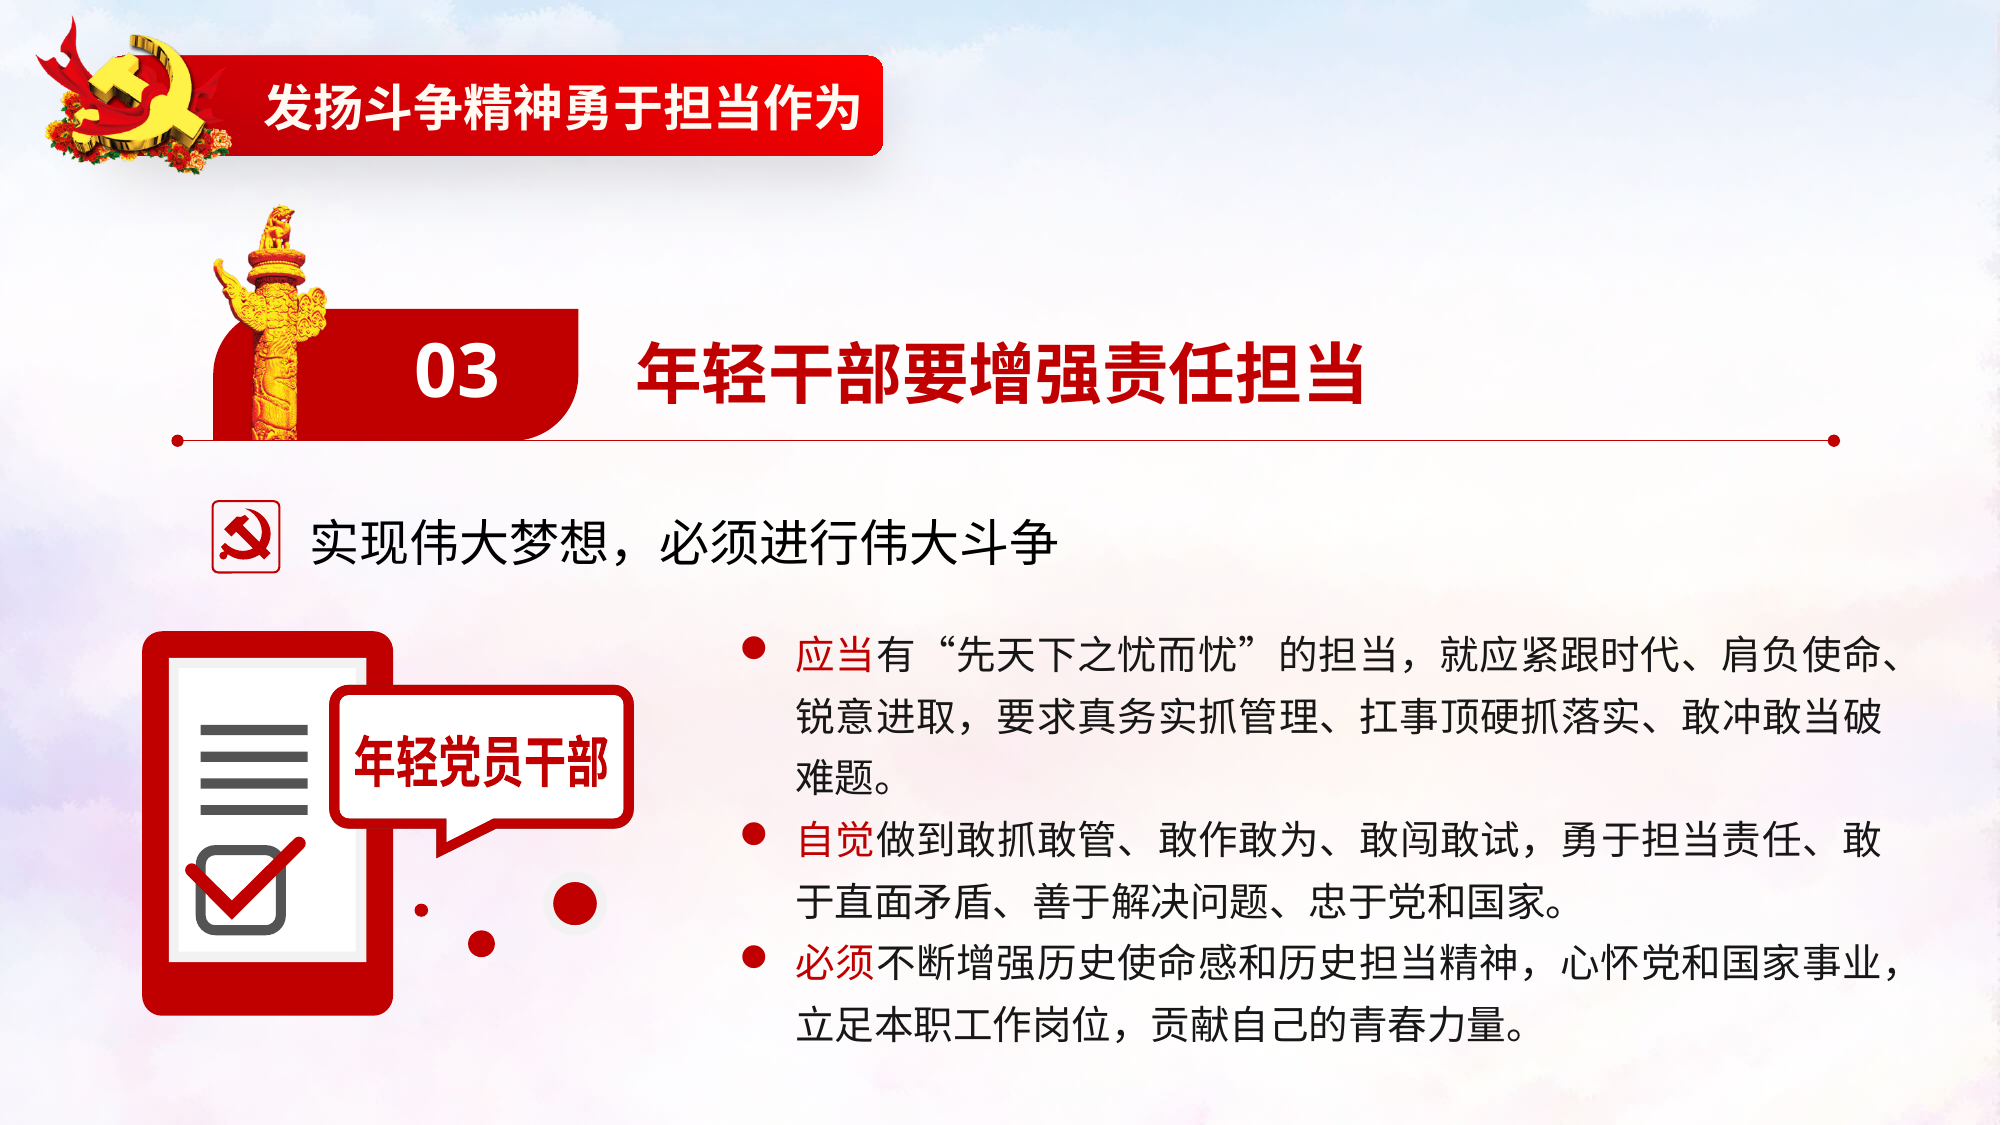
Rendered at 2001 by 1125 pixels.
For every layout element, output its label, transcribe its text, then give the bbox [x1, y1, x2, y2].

text_box 应当有“先天下之忧而忧”的担当，就应紧跟时代、肩负使命、锐意进取，要求真务实抓管理、扛事顶硬抓落实、敢冲敢当破难题。 自觉做到敢抓敢管、敢作敢为、敢闯敢试，勇于担当责任、敢于直面矛盾、善于解决问题、忠于党和国家。 必须不断增强历史使命感和历史担当精神，心怀党和国家事业，立足本职工作岗位，贡献自己的青春力量。 [721, 606, 1900, 1057]
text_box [213, 204, 579, 440]
text_box 年轻干部要增强责任担当 [620, 324, 1467, 420]
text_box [142, 631, 634, 1016]
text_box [35, 15, 883, 175]
picture [0, 0, 2000, 1125]
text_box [212, 486, 1777, 573]
